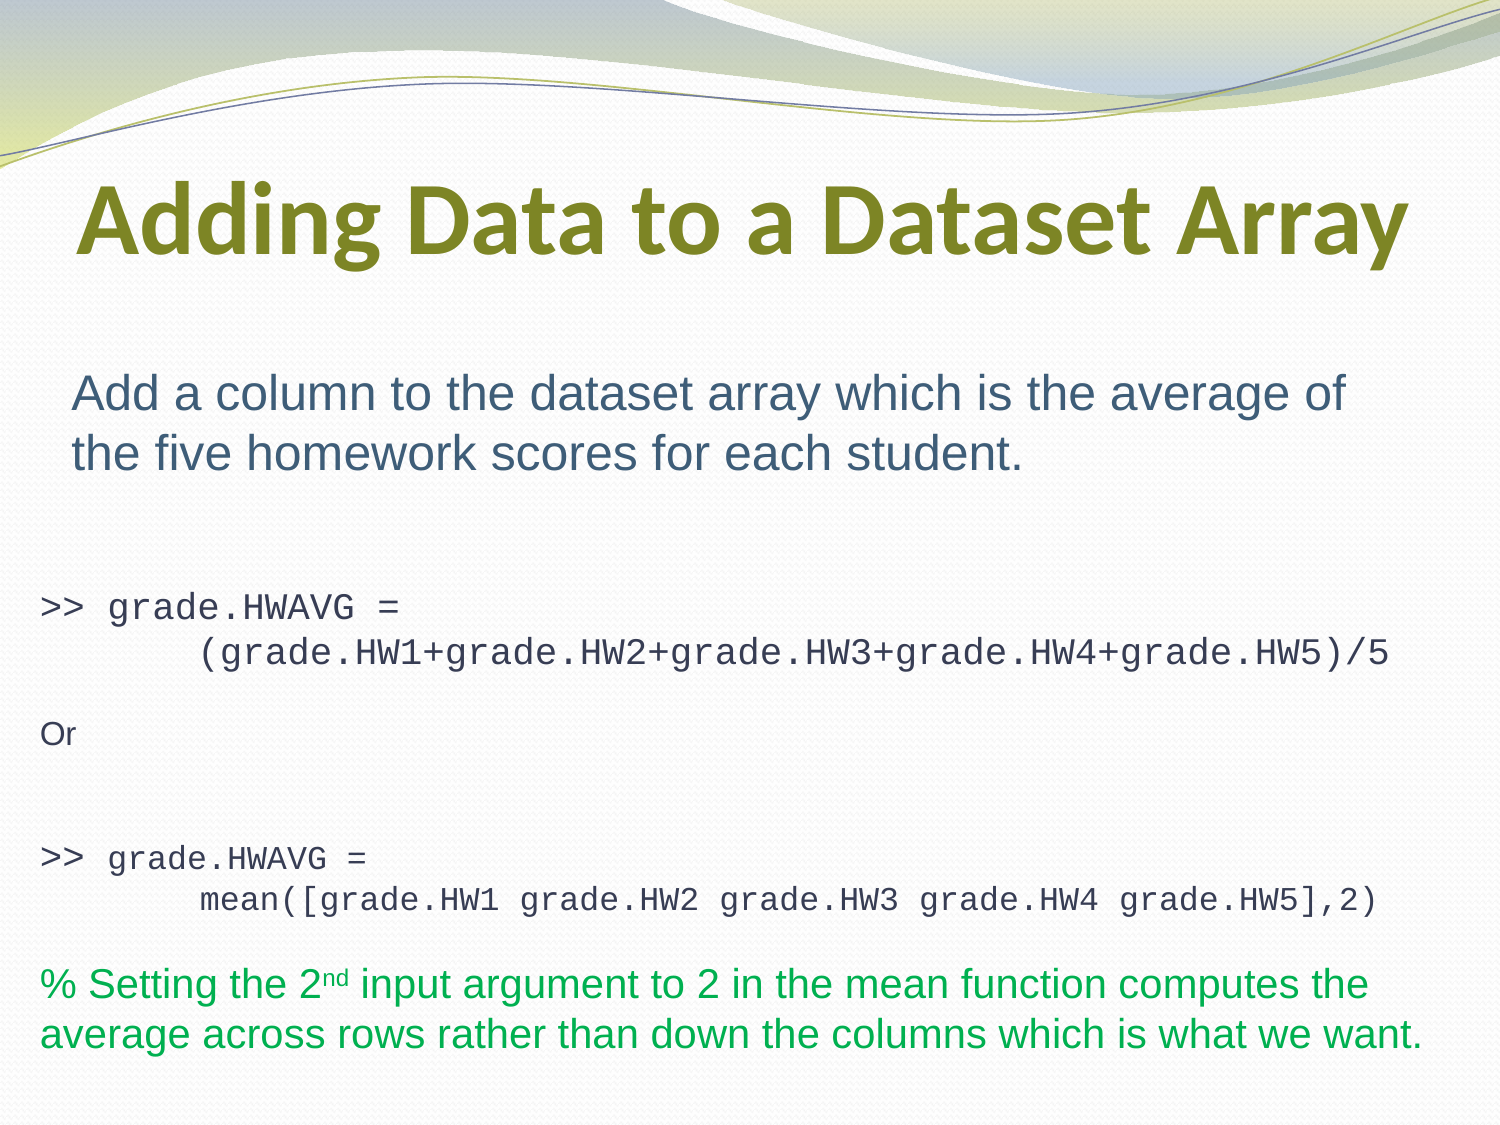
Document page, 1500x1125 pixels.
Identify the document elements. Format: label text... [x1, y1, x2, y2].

text_box Add a column to the dataset array which is the average of the five homework scores for each student. [56, 352, 1430, 488]
text_box >> grade.HWAVG = (grade.HW1+grade.HW2+grade.HW3+grade.HW4+grade.HW5)/5 Or >> grade.HWAVG = mean([grade.HW1 grade.HW2 grade.HW3 grade.HW4 grade.HW5],2) % Setting the 2nd input argument to 2 in the mean function computes the average across rows rather than down the columns which is what we want. [24, 574, 1500, 1065]
title Adding Data to a Dataset Array [62, 87, 1425, 275]
